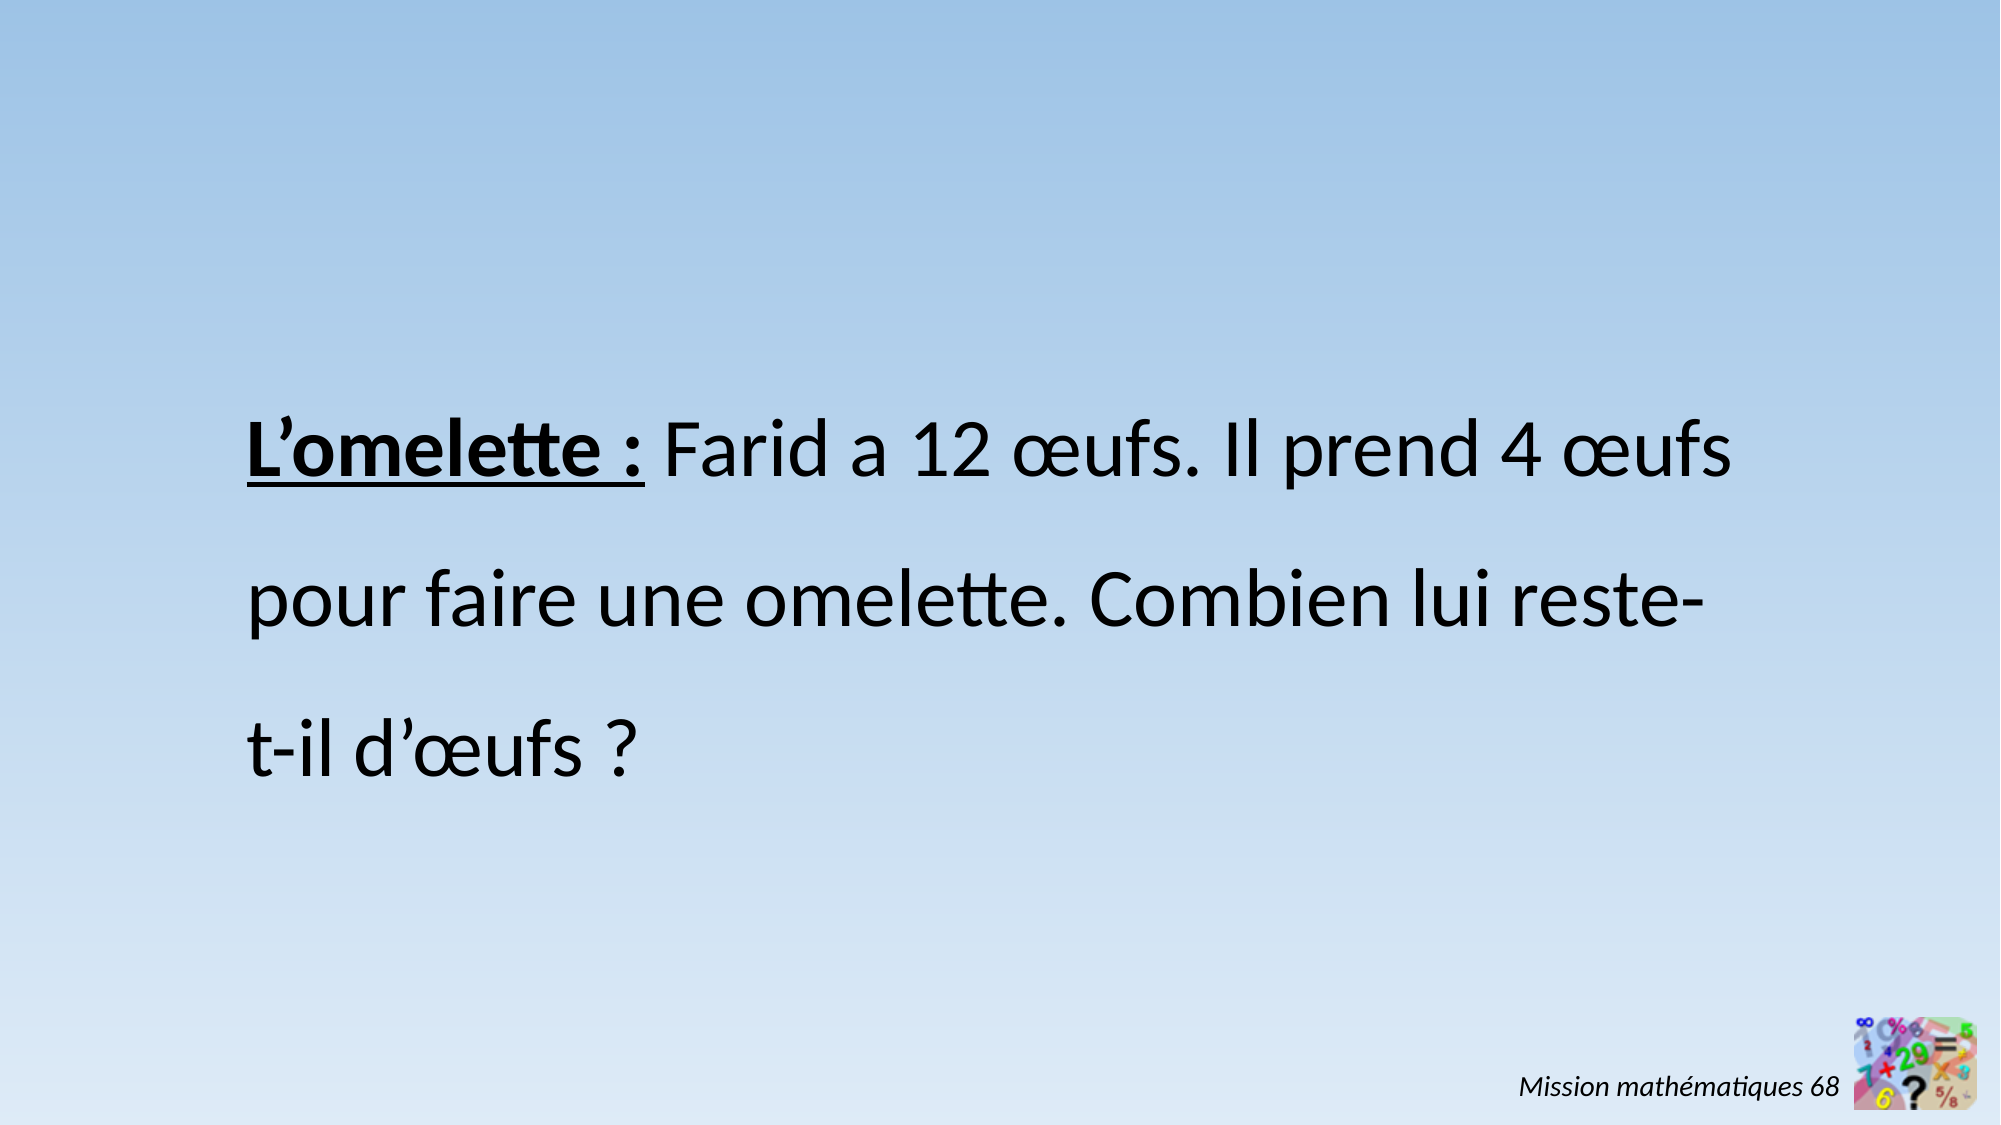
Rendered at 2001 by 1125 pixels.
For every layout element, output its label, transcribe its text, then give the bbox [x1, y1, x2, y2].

text_box Mission mathématiques 68 [1501, 1059, 1854, 1110]
text_box L’omelette : Farid a 12 œufs. Il prend 4 œufs pour faire une omelette. Combien lui reste-t-il d’œufs ? [231, 335, 1769, 801]
picture [1854, 1017, 1977, 1110]
